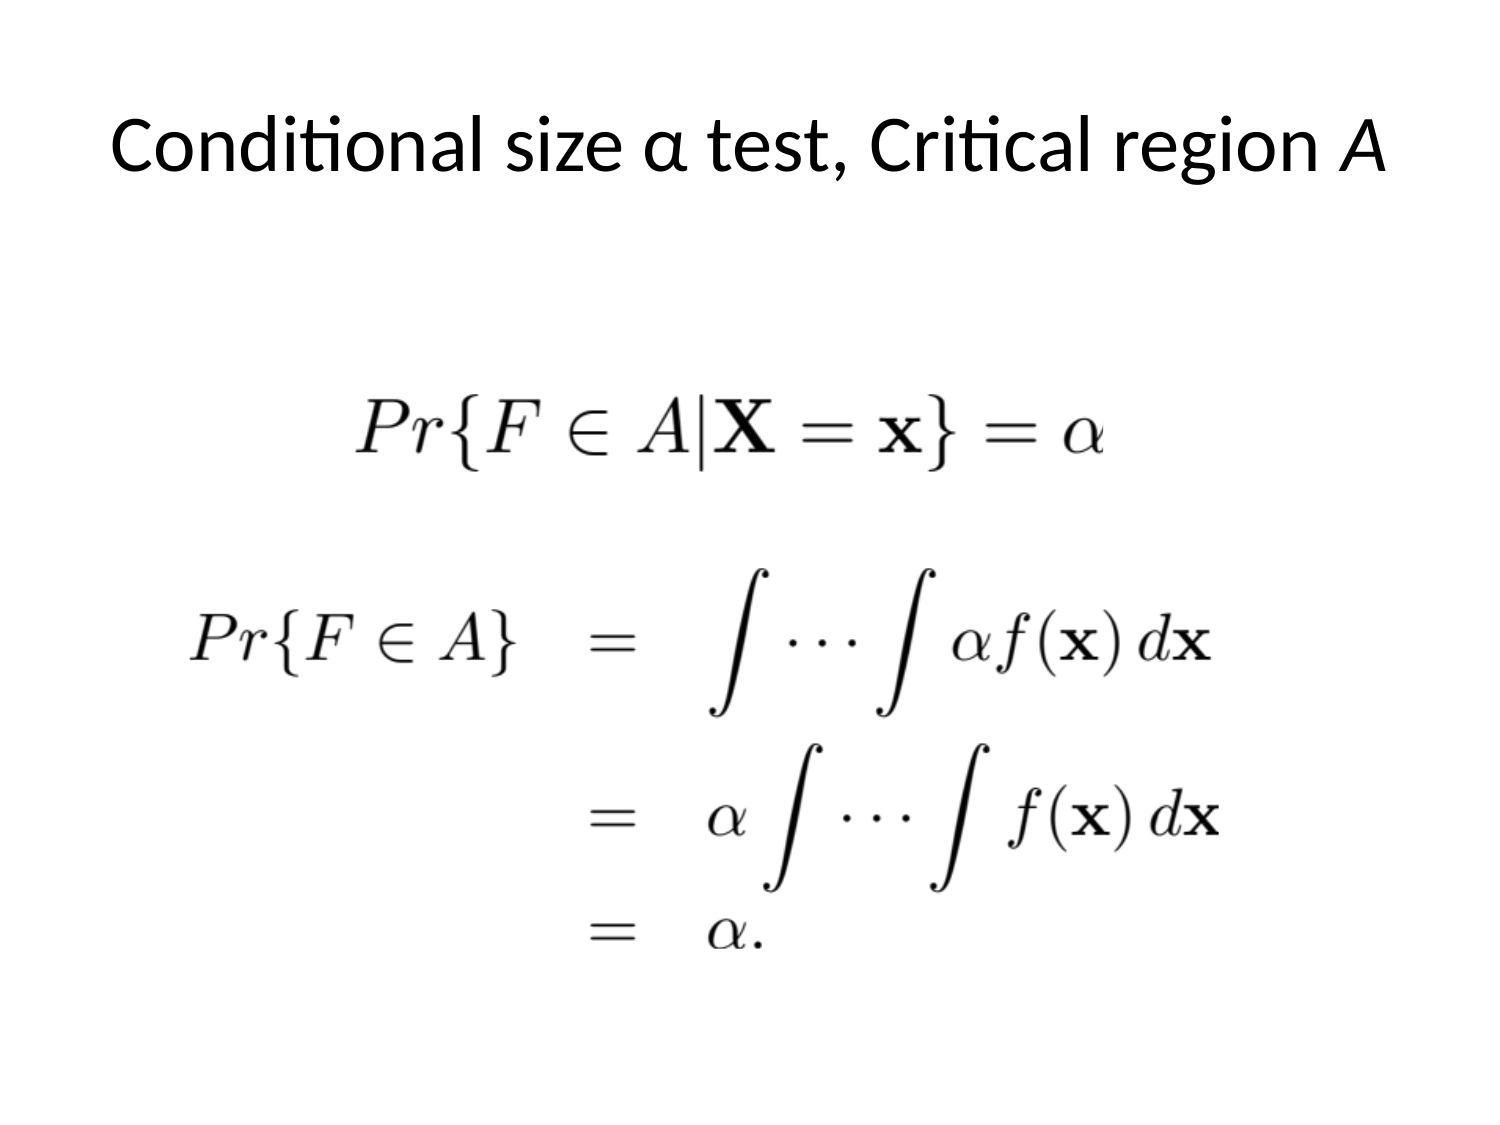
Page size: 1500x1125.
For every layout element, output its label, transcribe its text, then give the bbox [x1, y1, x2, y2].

title Conditional size α test, Critical region A [12, 45, 1486, 233]
picture [189, 567, 1219, 950]
picture [354, 393, 1104, 474]
